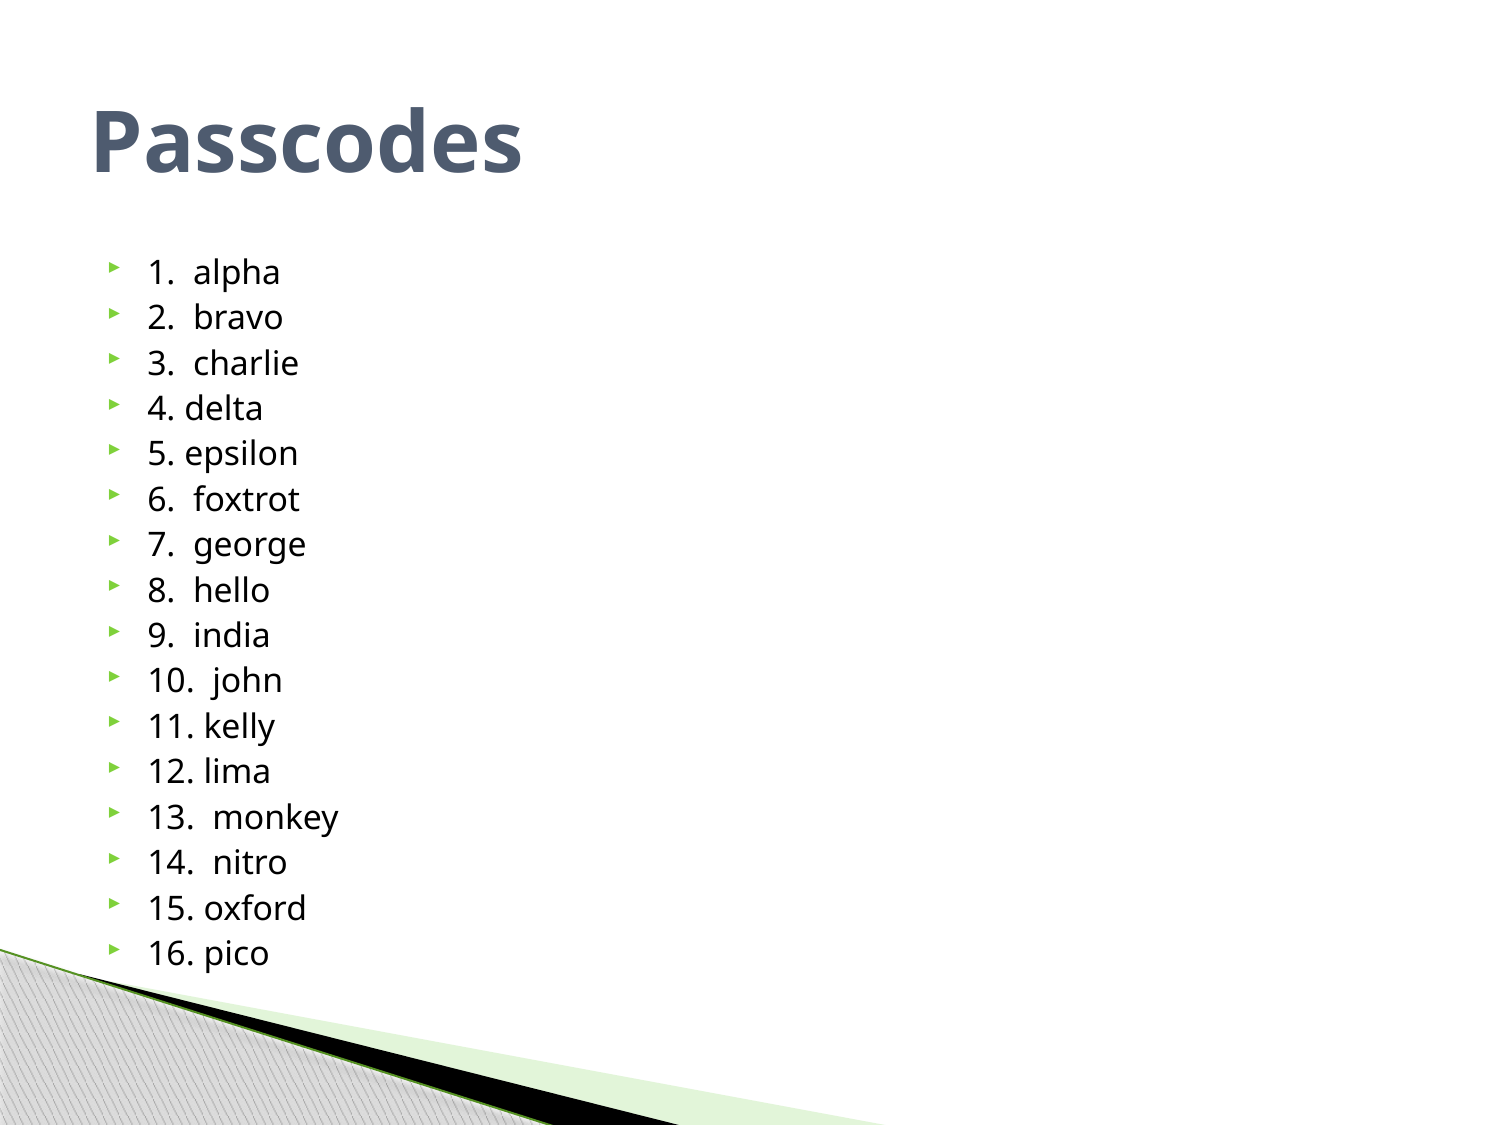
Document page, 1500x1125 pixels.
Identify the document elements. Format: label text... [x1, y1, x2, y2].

title Passcodes [75, 45, 1425, 233]
list 1. alpha 2. bravo 3. charlie 4. delta 5. epsilon 6. foxtrot 7. george 8. hello 9. india 10. john 11. kelly 12. lima 13. monkey 14. nitro 15. oxford 16. pico [75, 243, 1425, 986]
